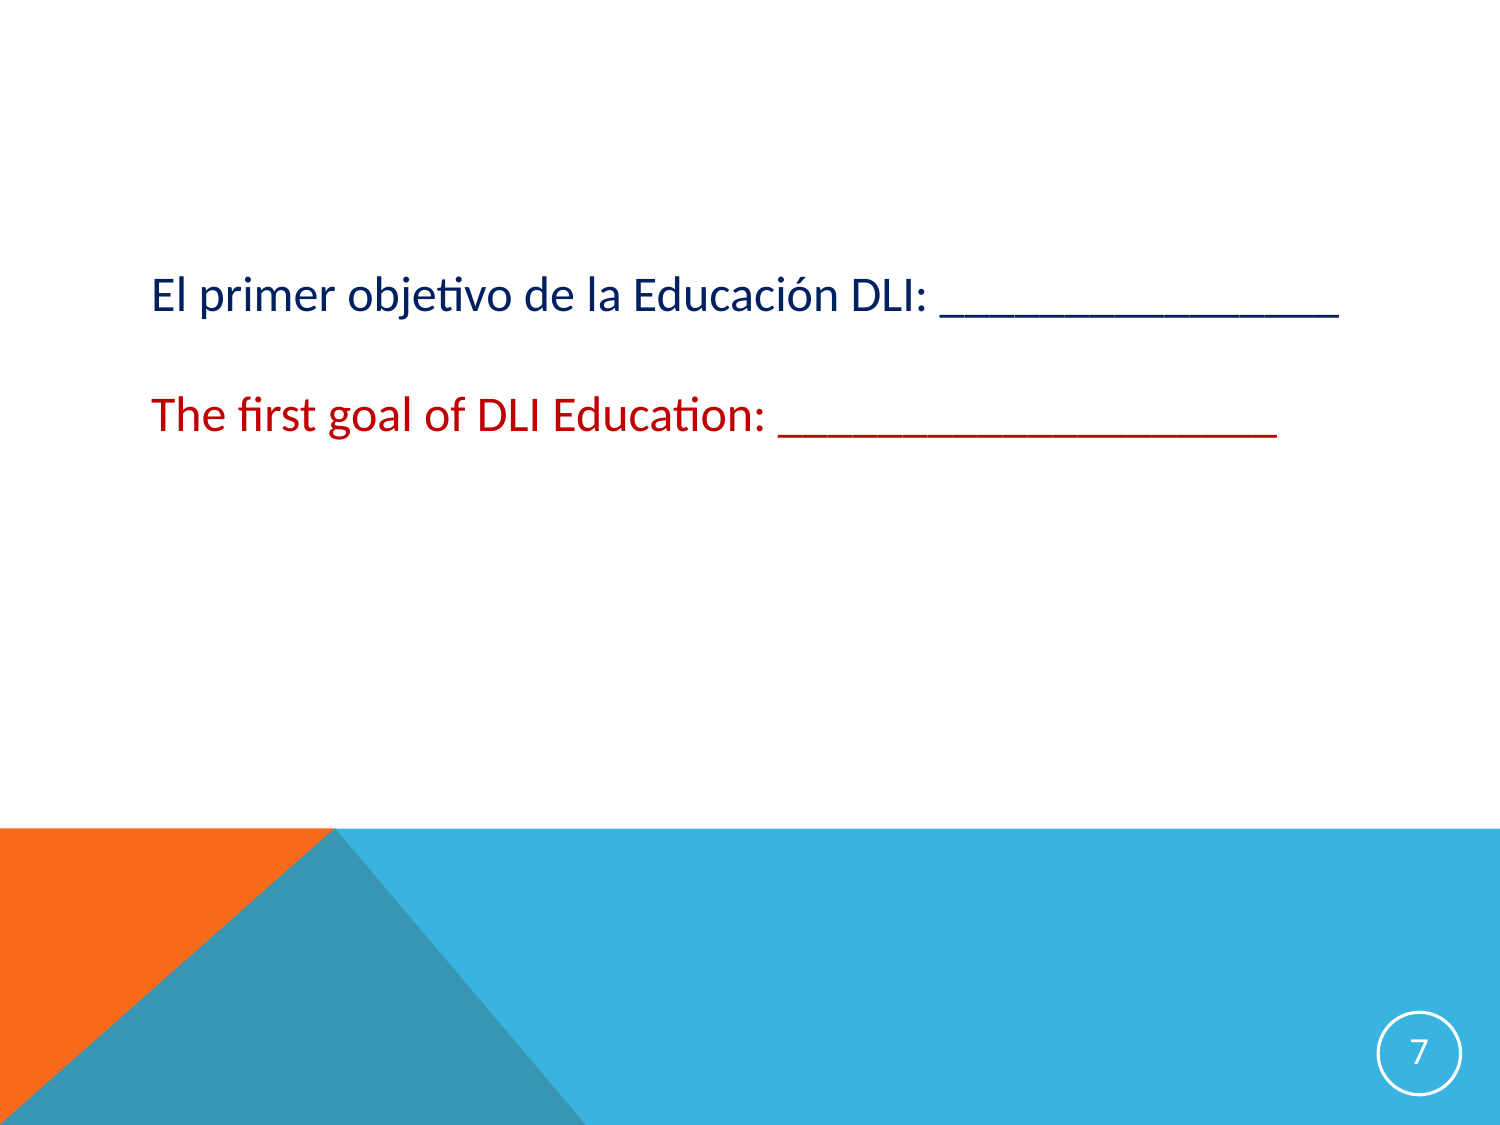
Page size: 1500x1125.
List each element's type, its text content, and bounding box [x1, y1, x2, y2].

slide_number 7 [1376, 1010, 1463, 1097]
text_box El primer objetivo de la Educación DLI: ________________ The first goal of DLI Education: ____________________ [136, 253, 1392, 449]
